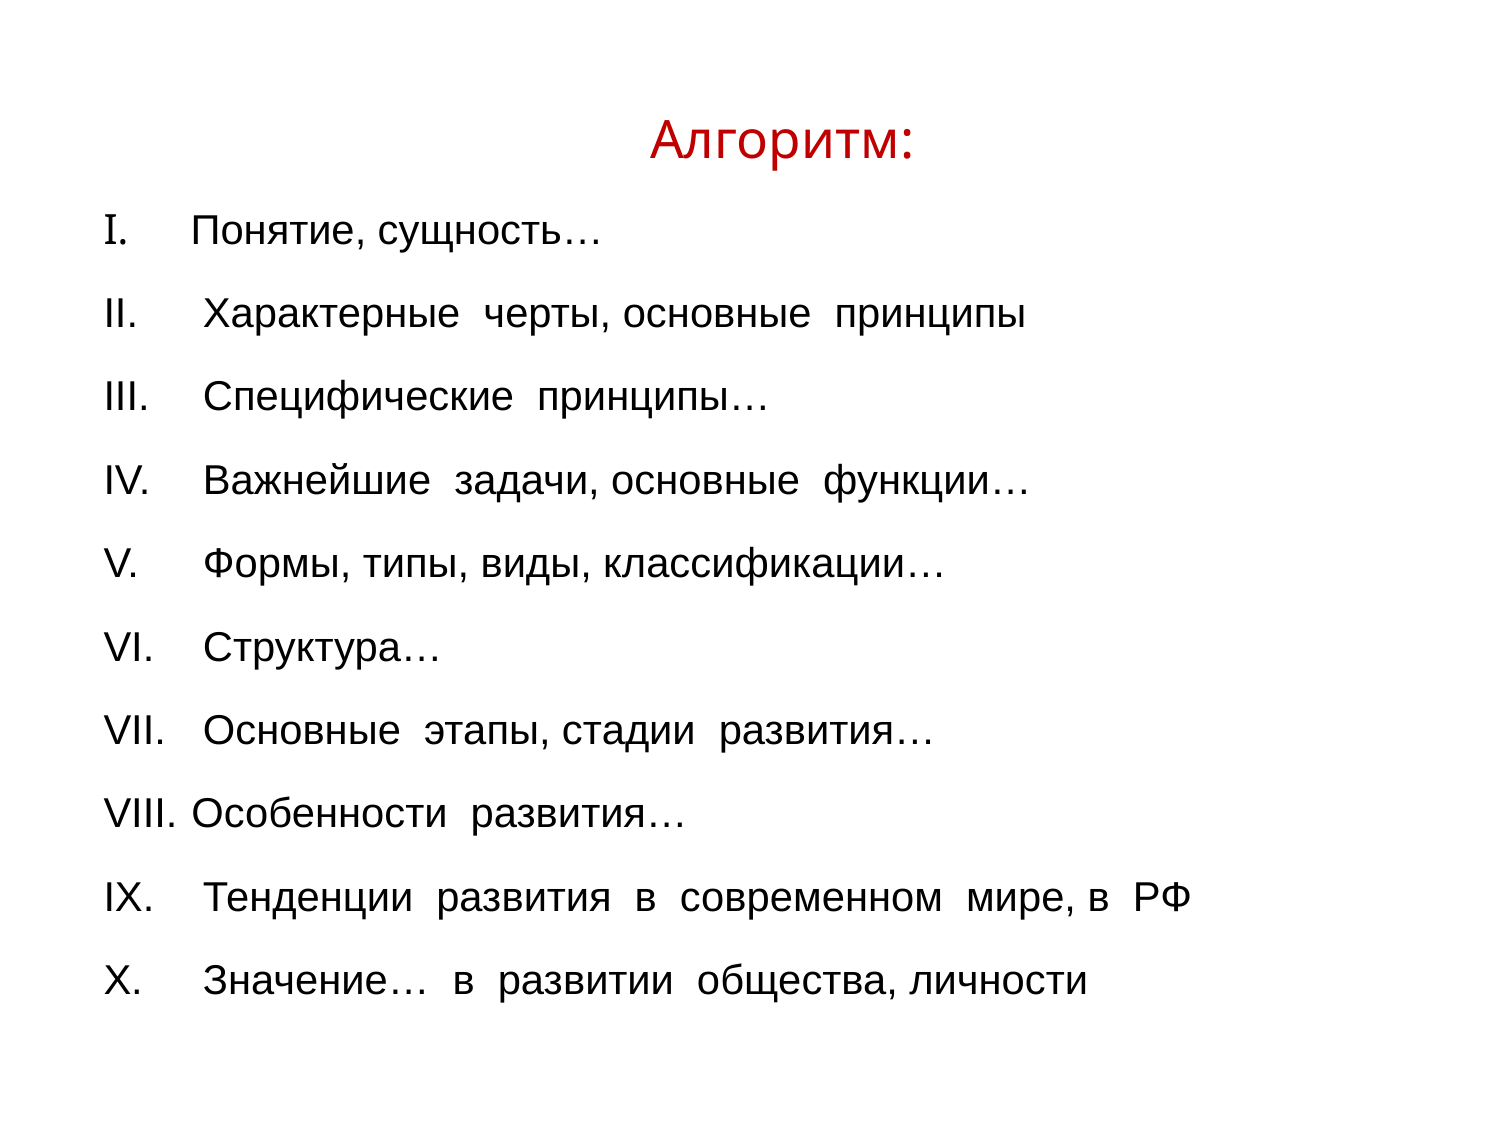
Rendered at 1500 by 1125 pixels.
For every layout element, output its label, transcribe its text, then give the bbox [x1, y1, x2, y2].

list Алгоритм: Понятие, сущность… Характерные черты, основные принципы Специфические принципы… Важнейшие задачи, основные функции… Формы, типы, виды, классификации… Структура… Основные этапы, стадии развития… Особенности развития… Тенденции развития в современном мире, в РФ Значение… в развитии общества, личности [88, 66, 1412, 1059]
